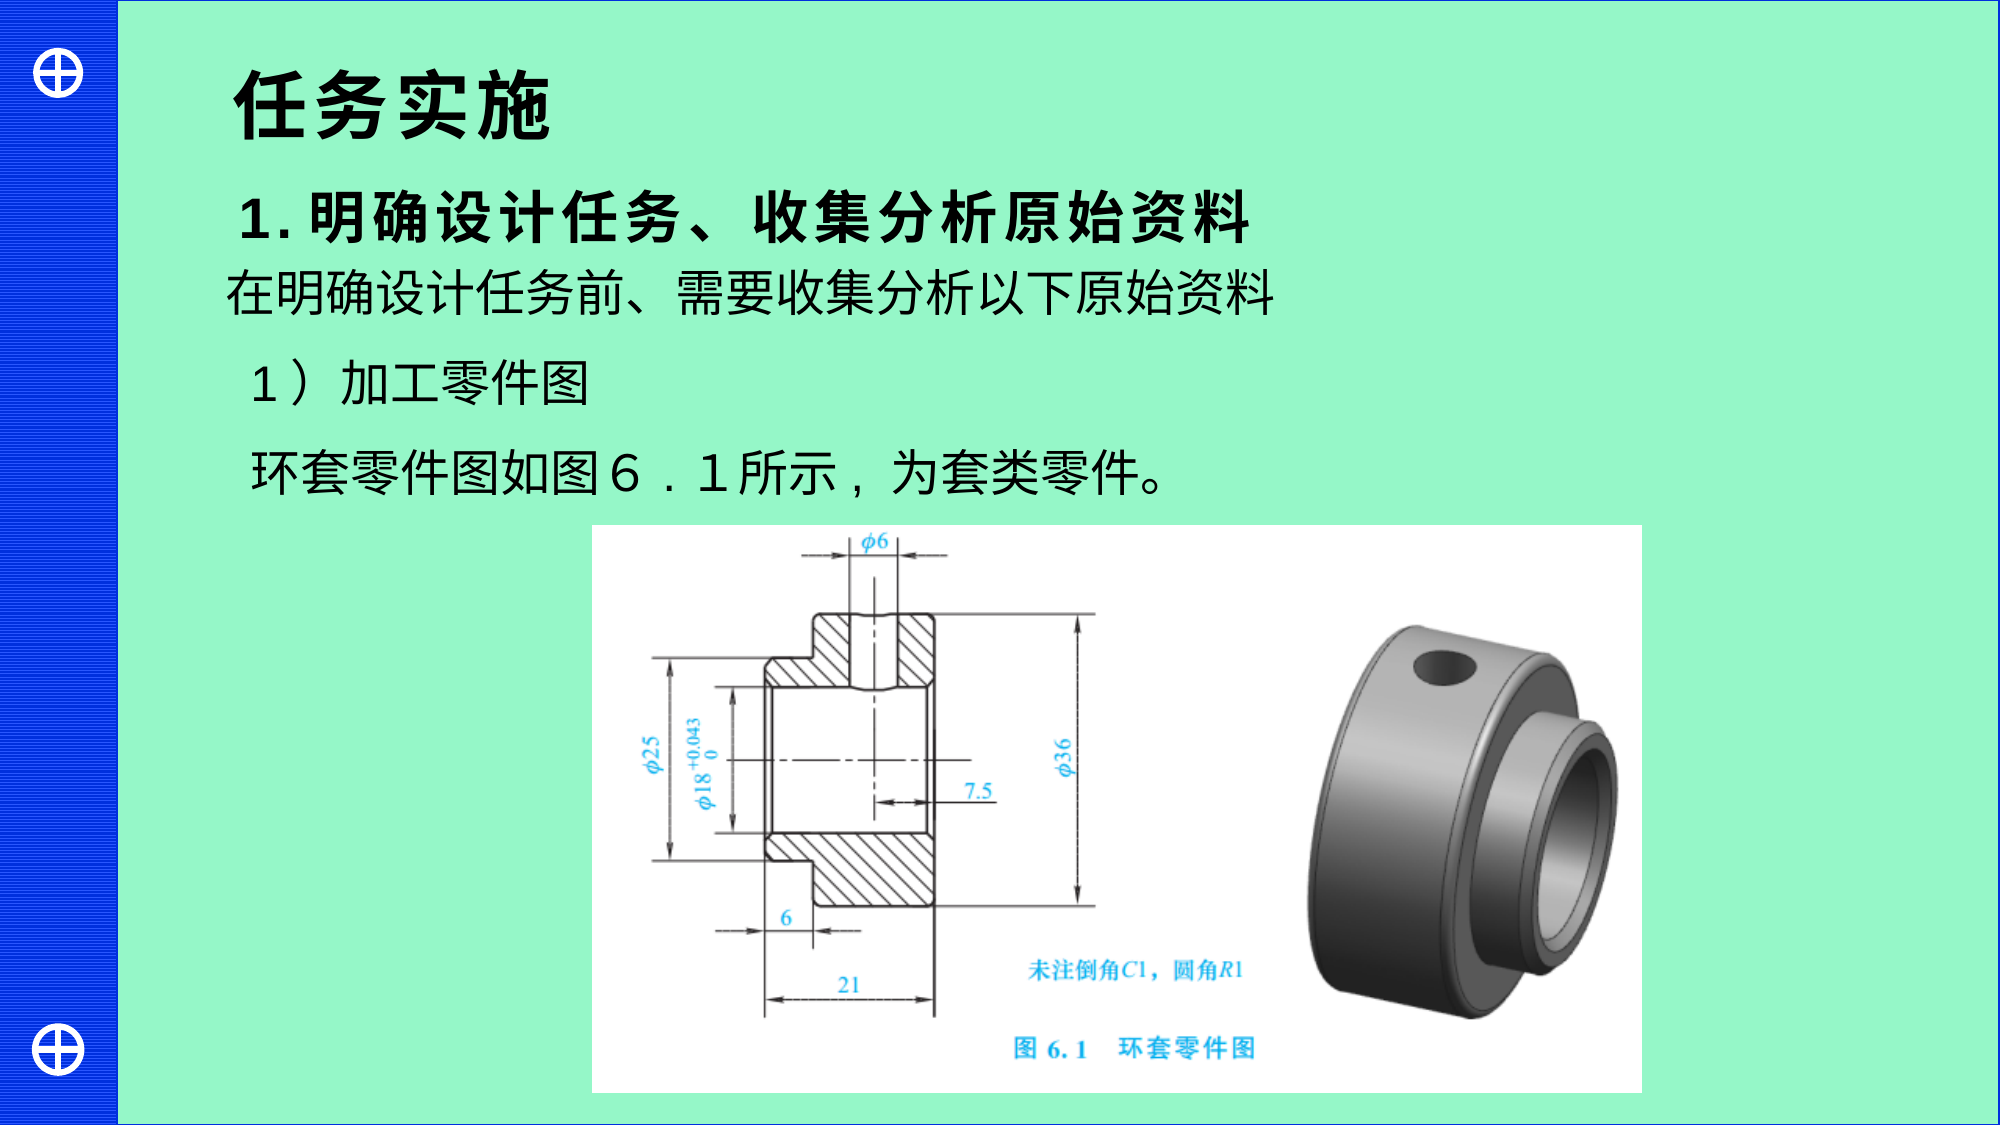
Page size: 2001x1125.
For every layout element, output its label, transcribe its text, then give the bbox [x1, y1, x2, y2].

text_box 在明确设计任务前、需要收集分析以下原始资料 1）加工零件图 环套零件图如图６.１所示, 为套类零件。 [135, 224, 1843, 509]
text_box 任务实施 [153, 35, 1441, 157]
text_box 1.明确设计任务、收集分析原始资料 [135, 136, 1423, 224]
picture [592, 525, 1642, 1094]
